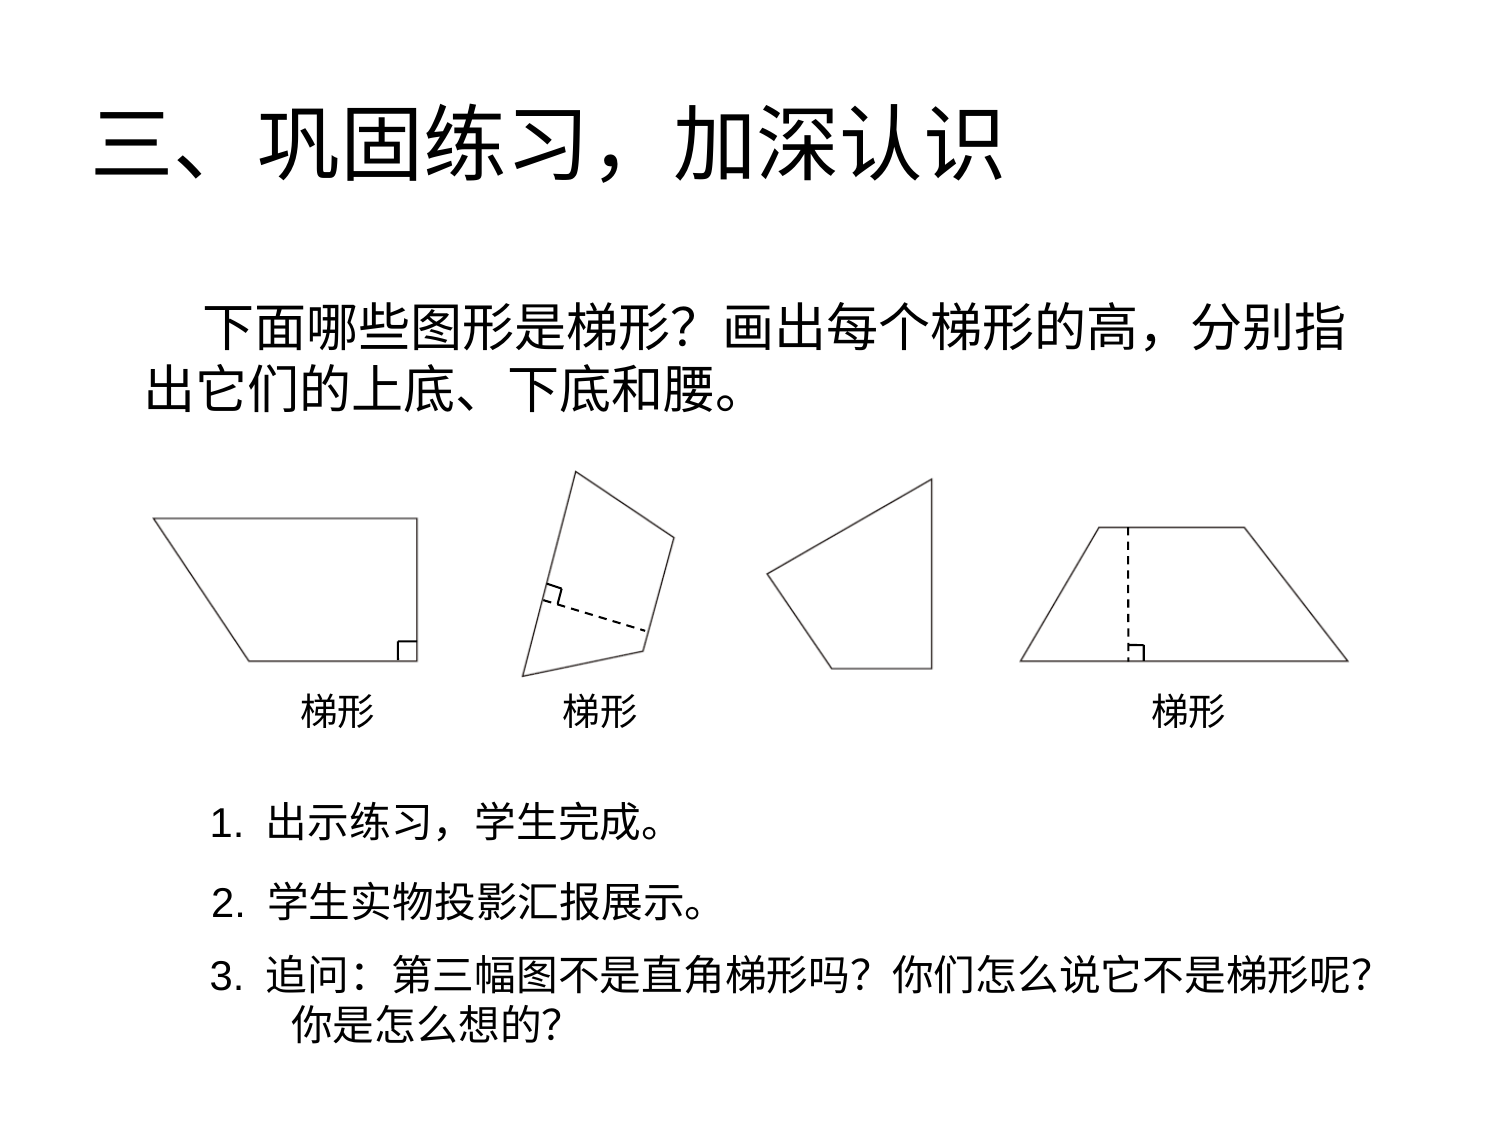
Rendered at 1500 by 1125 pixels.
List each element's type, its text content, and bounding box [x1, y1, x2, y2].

text_box 2. 学生实物投影汇报展示。 [196, 877, 1164, 925]
text_box 梯形 [1113, 688, 1265, 741]
text_box 3. 追问：第三幅图不是直角梯形吗？你们怎么说它不是梯形呢？ 你是怎么想的？ [194, 946, 1471, 1050]
text_box 梯形 [262, 688, 413, 741]
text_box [1127, 644, 1144, 662]
text_box 三、巩固练习，加深认识 [76, 71, 1283, 211]
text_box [578, 564, 611, 667]
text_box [546, 583, 562, 605]
text_box 下面哪些图形是梯形？画出每个梯形的高，分别指出它们的上底、下底和腰。 [128, 271, 1405, 443]
text_box 1. 出示练习，学生完成。 [194, 797, 1196, 845]
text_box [397, 641, 418, 661]
text_box 梯形 [525, 688, 675, 741]
picture [147, 467, 1353, 681]
